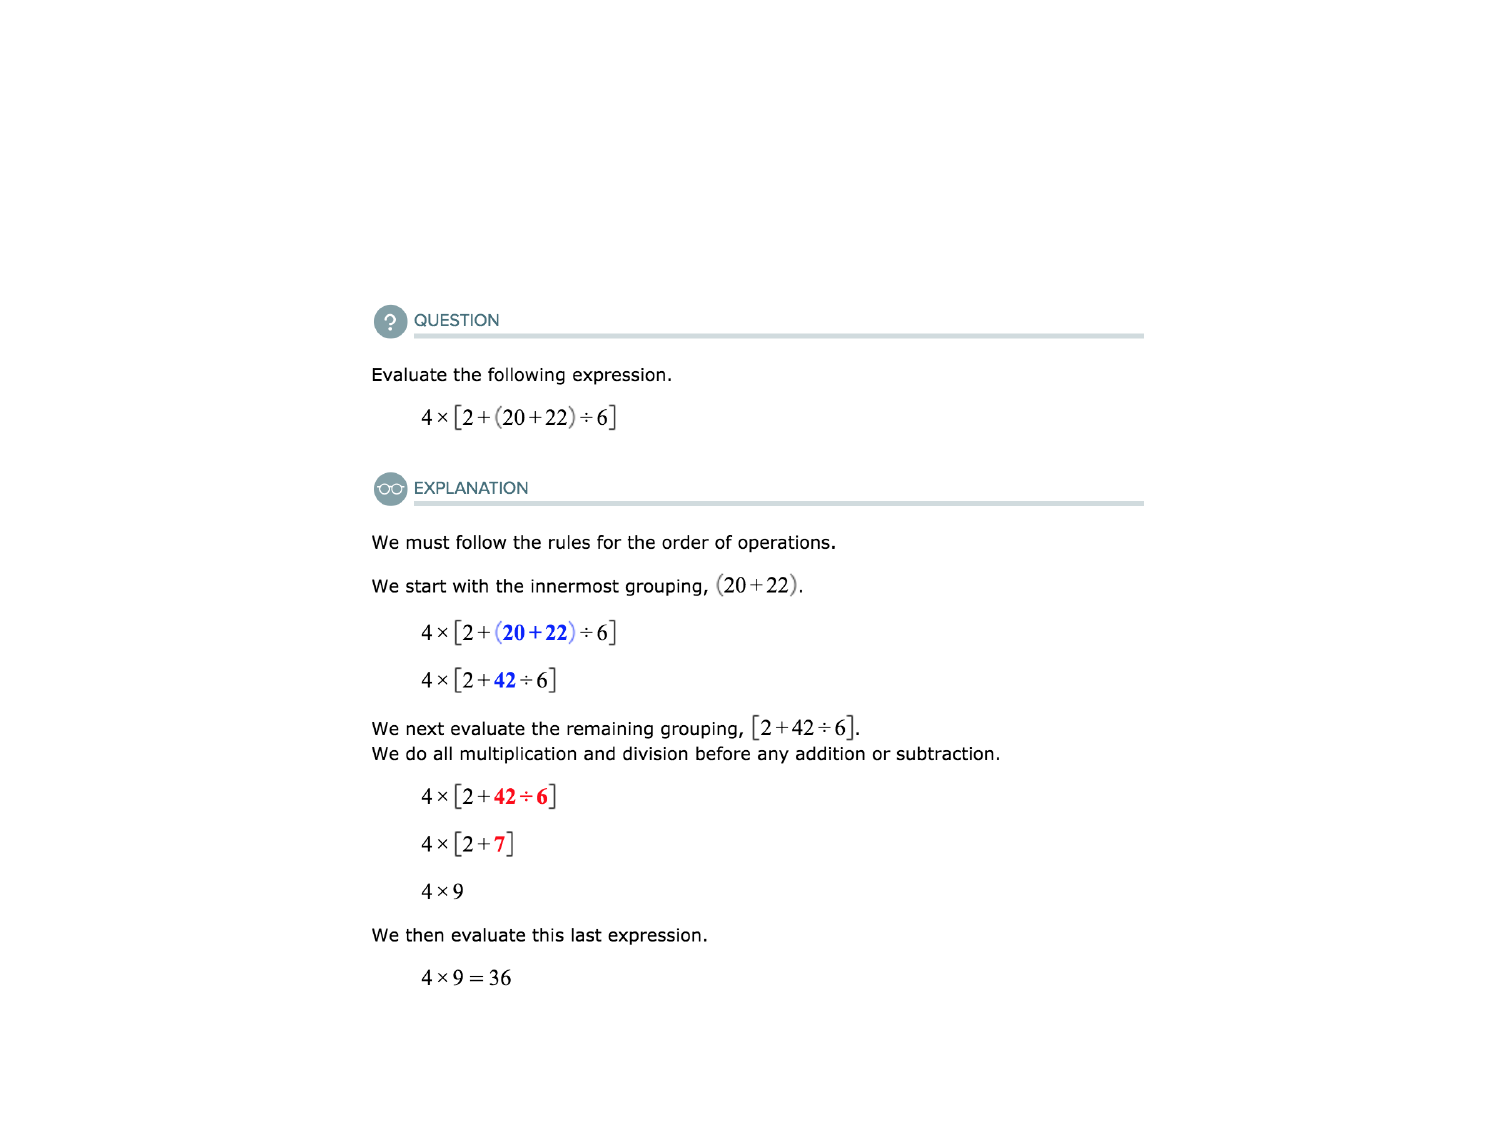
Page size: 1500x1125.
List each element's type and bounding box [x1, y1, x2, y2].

list [74, 262, 1426, 1006]
